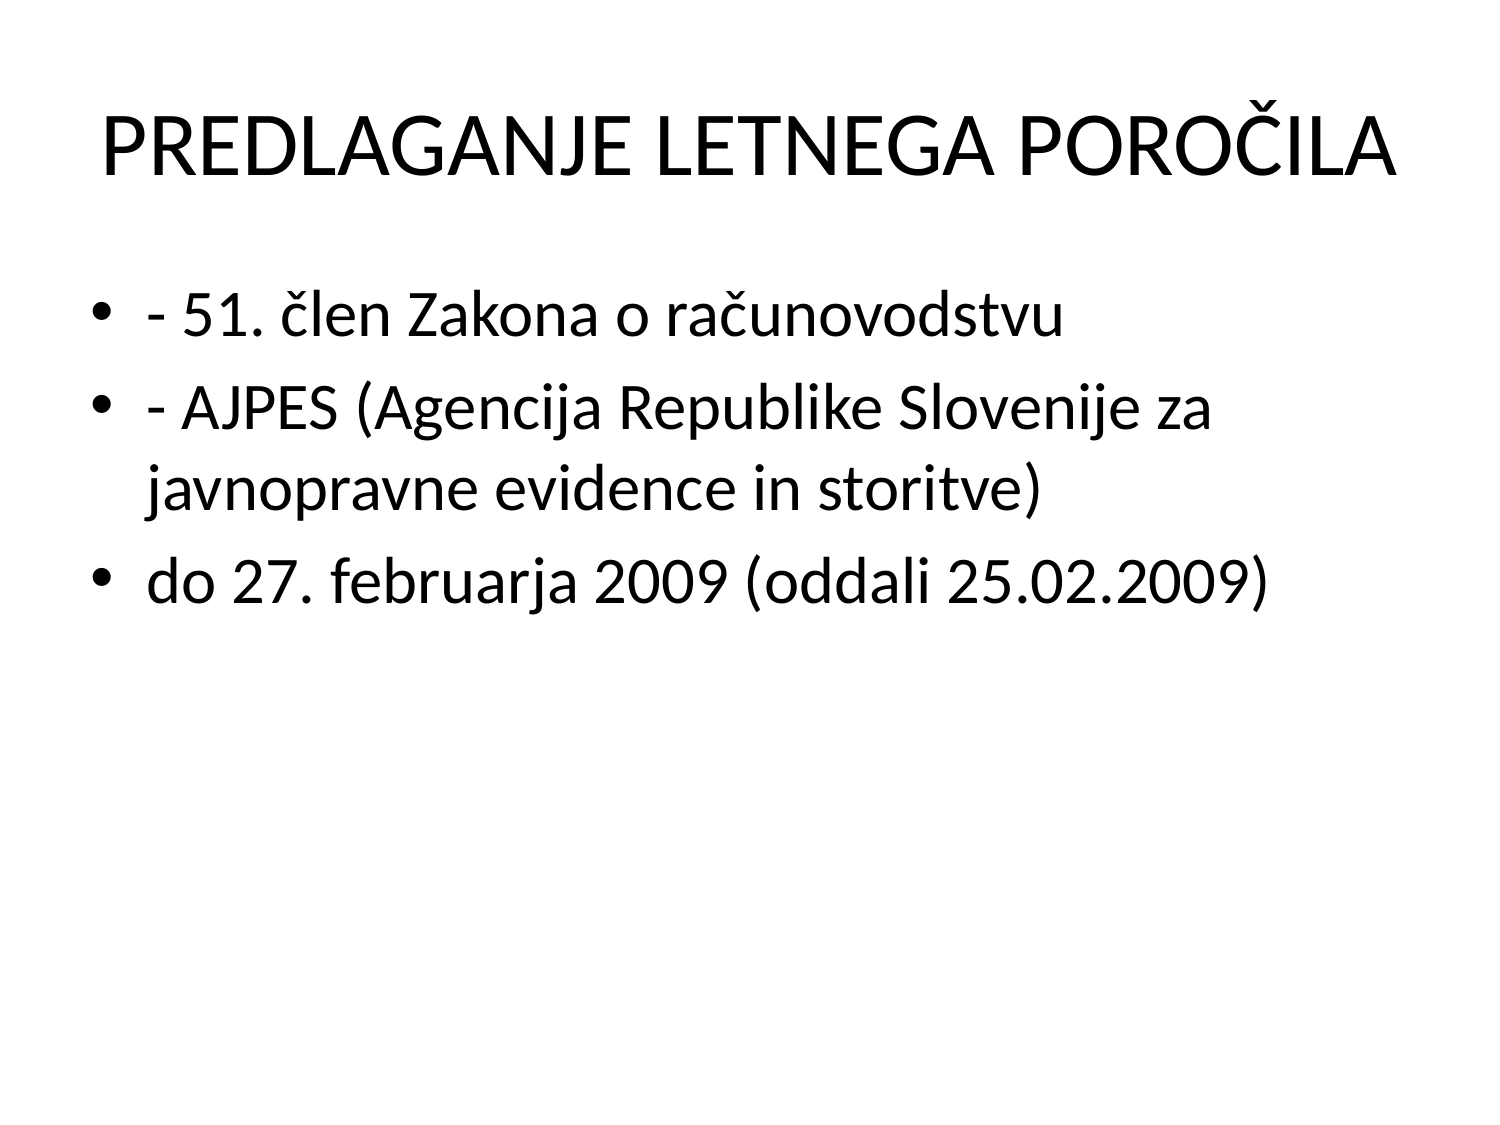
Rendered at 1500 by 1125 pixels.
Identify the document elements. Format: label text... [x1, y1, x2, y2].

list - 51. člen Zakona o računovodstvu - AJPES (Agencija Republike Slovenije za javnopravne evidence in storitve) do 27. februarja 2009 (oddali 25.02.2009) [75, 262, 1425, 1005]
title PREDLAGANJE LETNEGA POROČILA [75, 45, 1425, 233]
